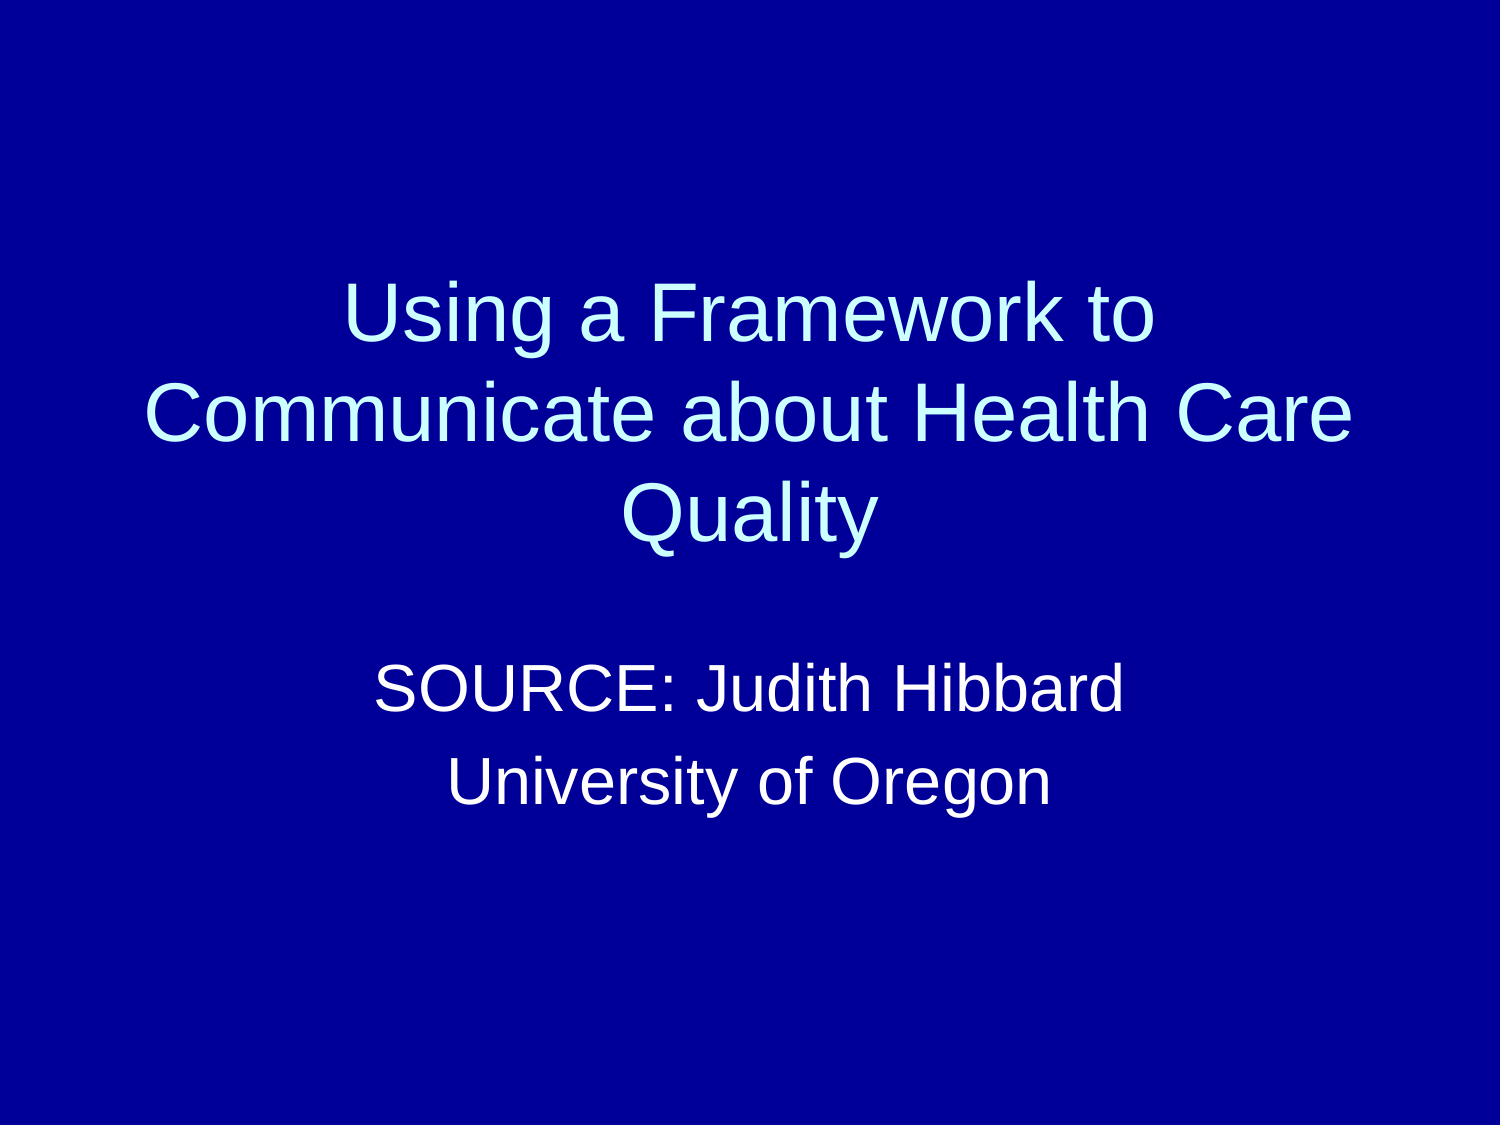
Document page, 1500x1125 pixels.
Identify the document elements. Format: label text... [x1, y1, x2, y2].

title Using a Framework to Communicate about Health Care Quality [112, 237, 1388, 479]
subtitle SOURCE: Judith Hibbard University of Oregon [224, 637, 1276, 926]
